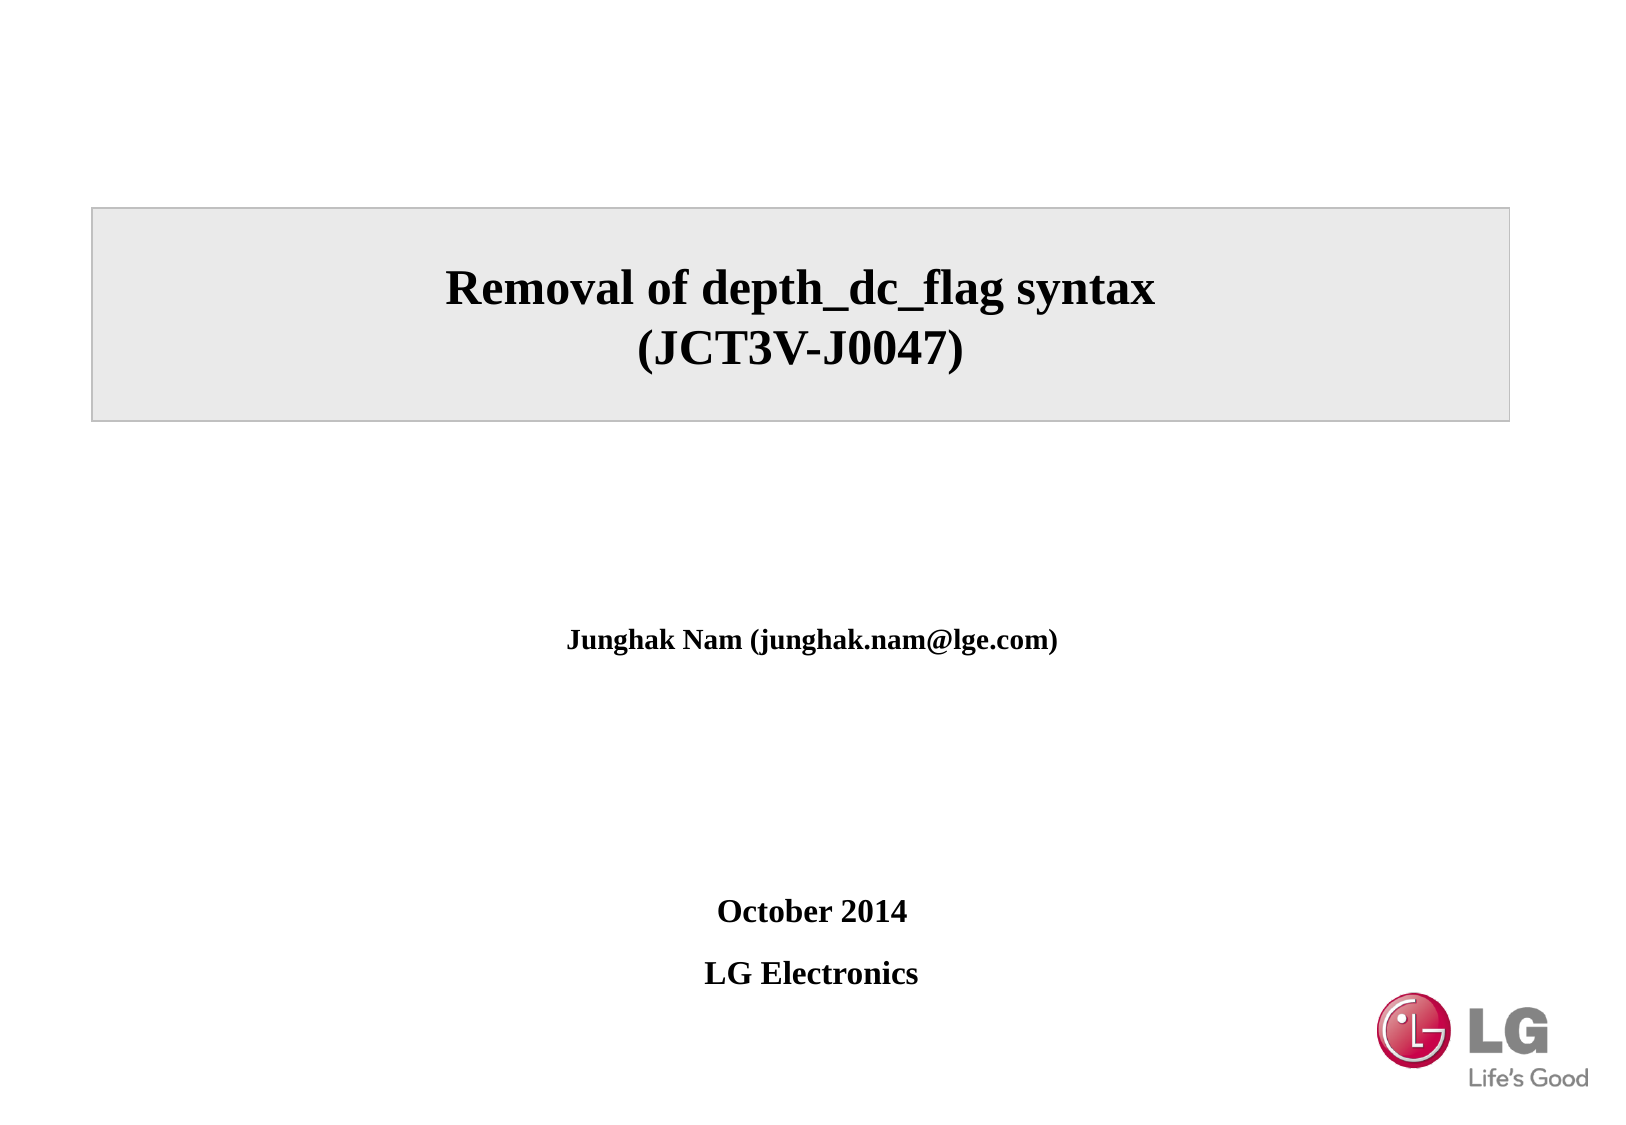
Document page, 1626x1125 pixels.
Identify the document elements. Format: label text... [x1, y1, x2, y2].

text_box October 2014 [664, 882, 961, 937]
text_box Removal of depth_dc_flag syntax (JCT3V-J0047) [91, 208, 1510, 421]
text_box Junghak Nam (junghak.nam@lge.com) [0, 609, 1625, 663]
picture [1375, 985, 1588, 1093]
text_box LG Electronics [651, 944, 972, 999]
